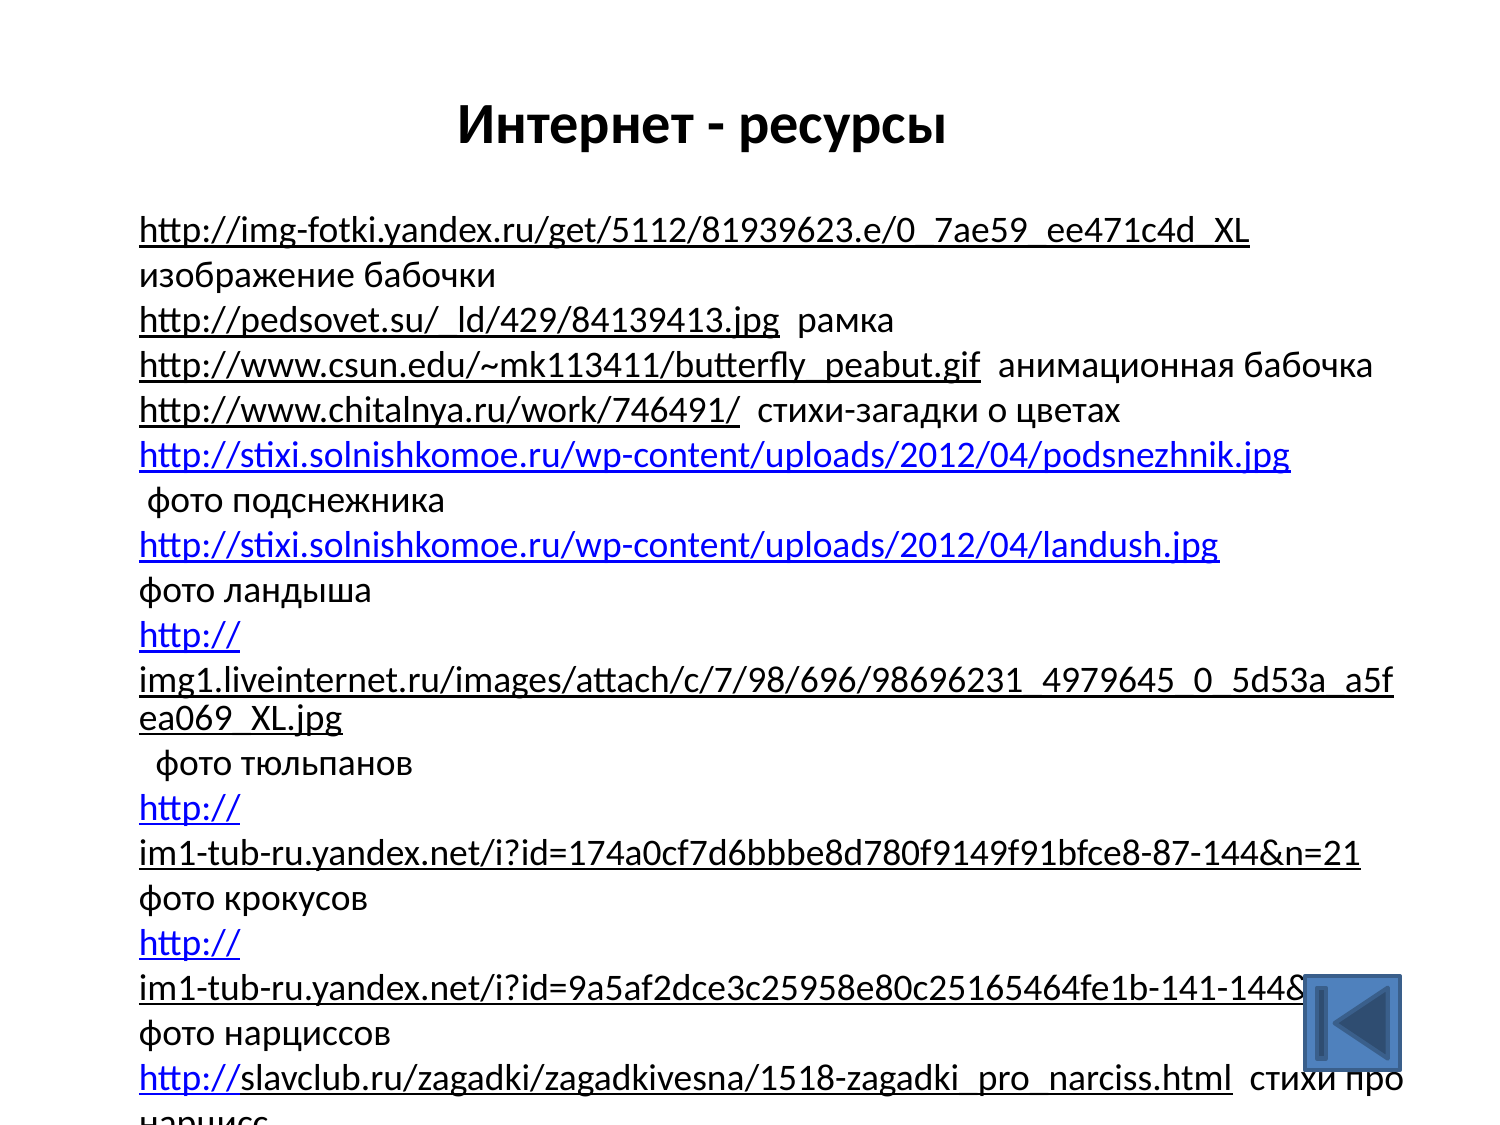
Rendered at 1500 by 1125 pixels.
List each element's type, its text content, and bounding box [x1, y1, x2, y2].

text_box [1303, 974, 1402, 1072]
text_box http://img-fotki.yandex.ru/get/5112/81939623.e/0_7ae59_ee471c4d_XL изображение бабочки http://pedsovet.su/_ld/429/84139413.jpg рамка http://www.csun.edu/~mk113411/butterfly_peabut.gif анимационная бабочка http://www.chitalnya.ru/work/746491/ стихи-загадки о цветах http://stixi.solnishkomoe.ru/wp-content/uploads/2012/04/podsnezhnik.jpg фото подснежника http://stixi.solnishkomoe.ru/wp-content/uploads/2012/04/landush.jpg фото ландыша http://img1.liveinternet.ru/images/attach/c/7/98/696/98696231_4979645_0_5d53a_a5fea069_XL.jpg фото тюльпанов http://im1-tub-ru.yandex.net/i?id=174a0cf7d6bbbe8d780f9149f91bfce8-87-144&n=21 фото крокусов http://im1-tub-ru.yandex.net/i?id=9a5af2dce3c25958e80c25165464fe1b-141-144&n=21 фото нарциссов http://slavclub.ru/zagadki/zagadkivesna/1518-zagadki_pro_narciss.html стихи про нарцисс http://s42.radikal.ru/i096/1307/c2/6a5218471b74.jpg букет цветов [123, 197, 1424, 1125]
text_box Интернет - ресурсы [442, 78, 1017, 163]
